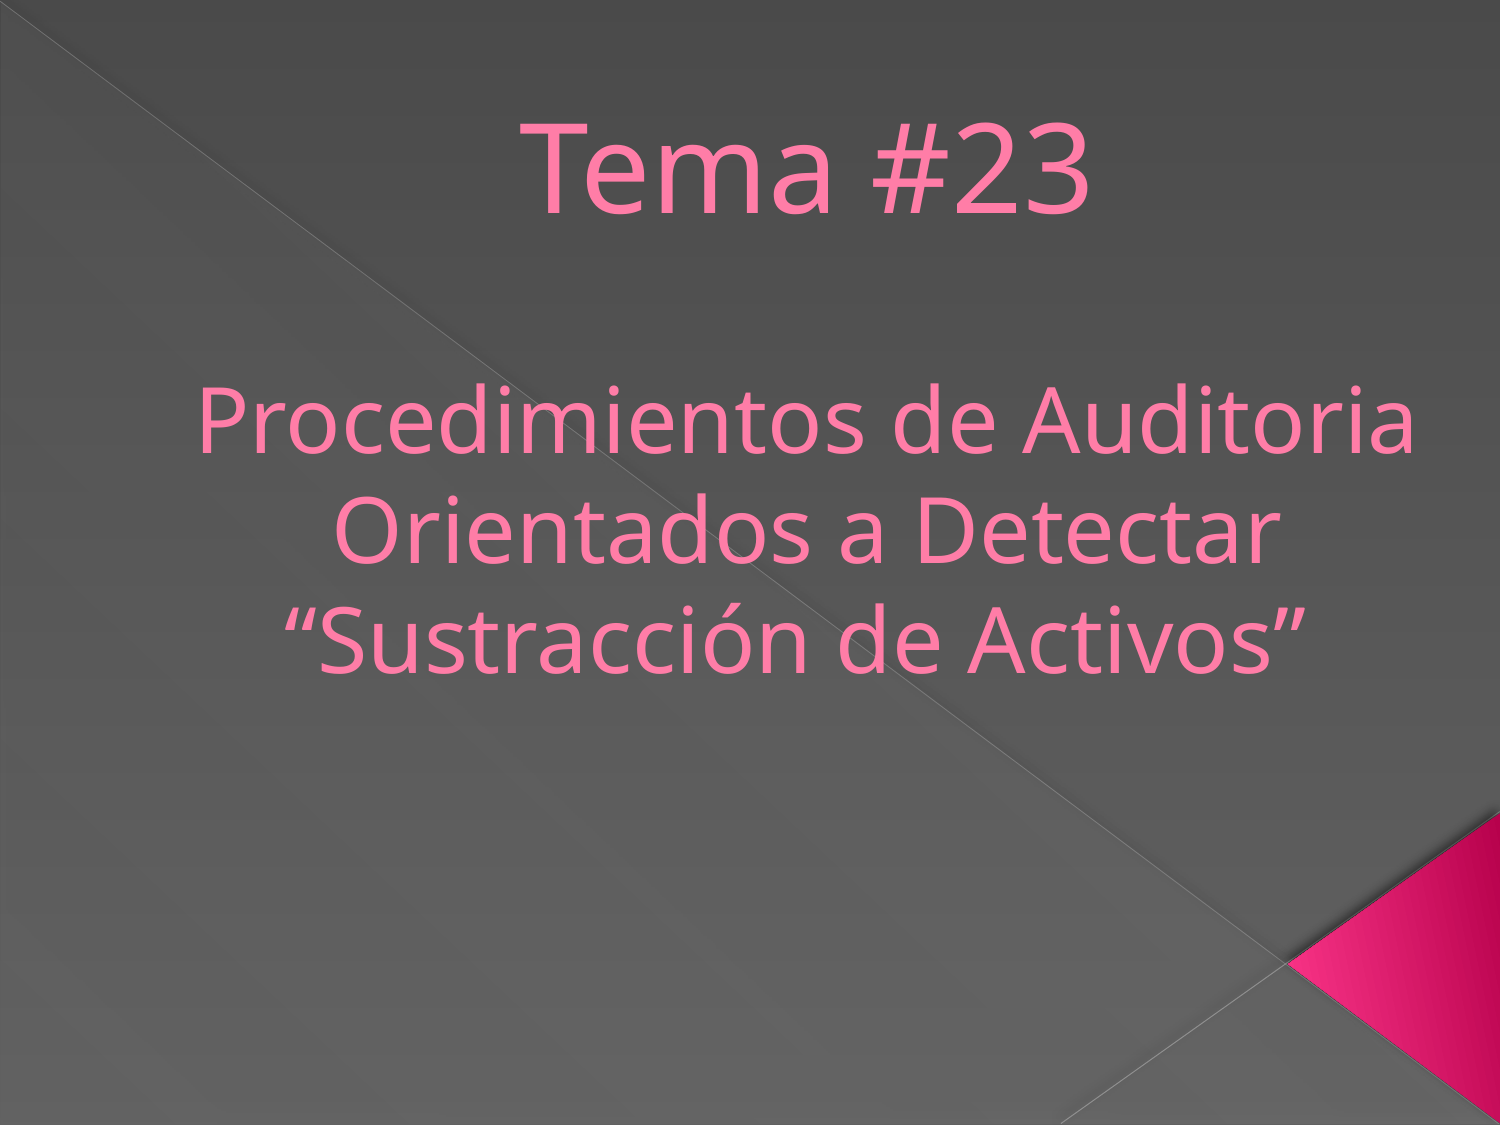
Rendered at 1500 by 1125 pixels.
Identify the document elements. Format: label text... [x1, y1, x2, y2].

text_box Tema #23 [206, 42, 1329, 285]
title Procedimientos de Auditoria Orientados a Detectar “Sustracción de Activos” [58, 284, 1477, 770]
